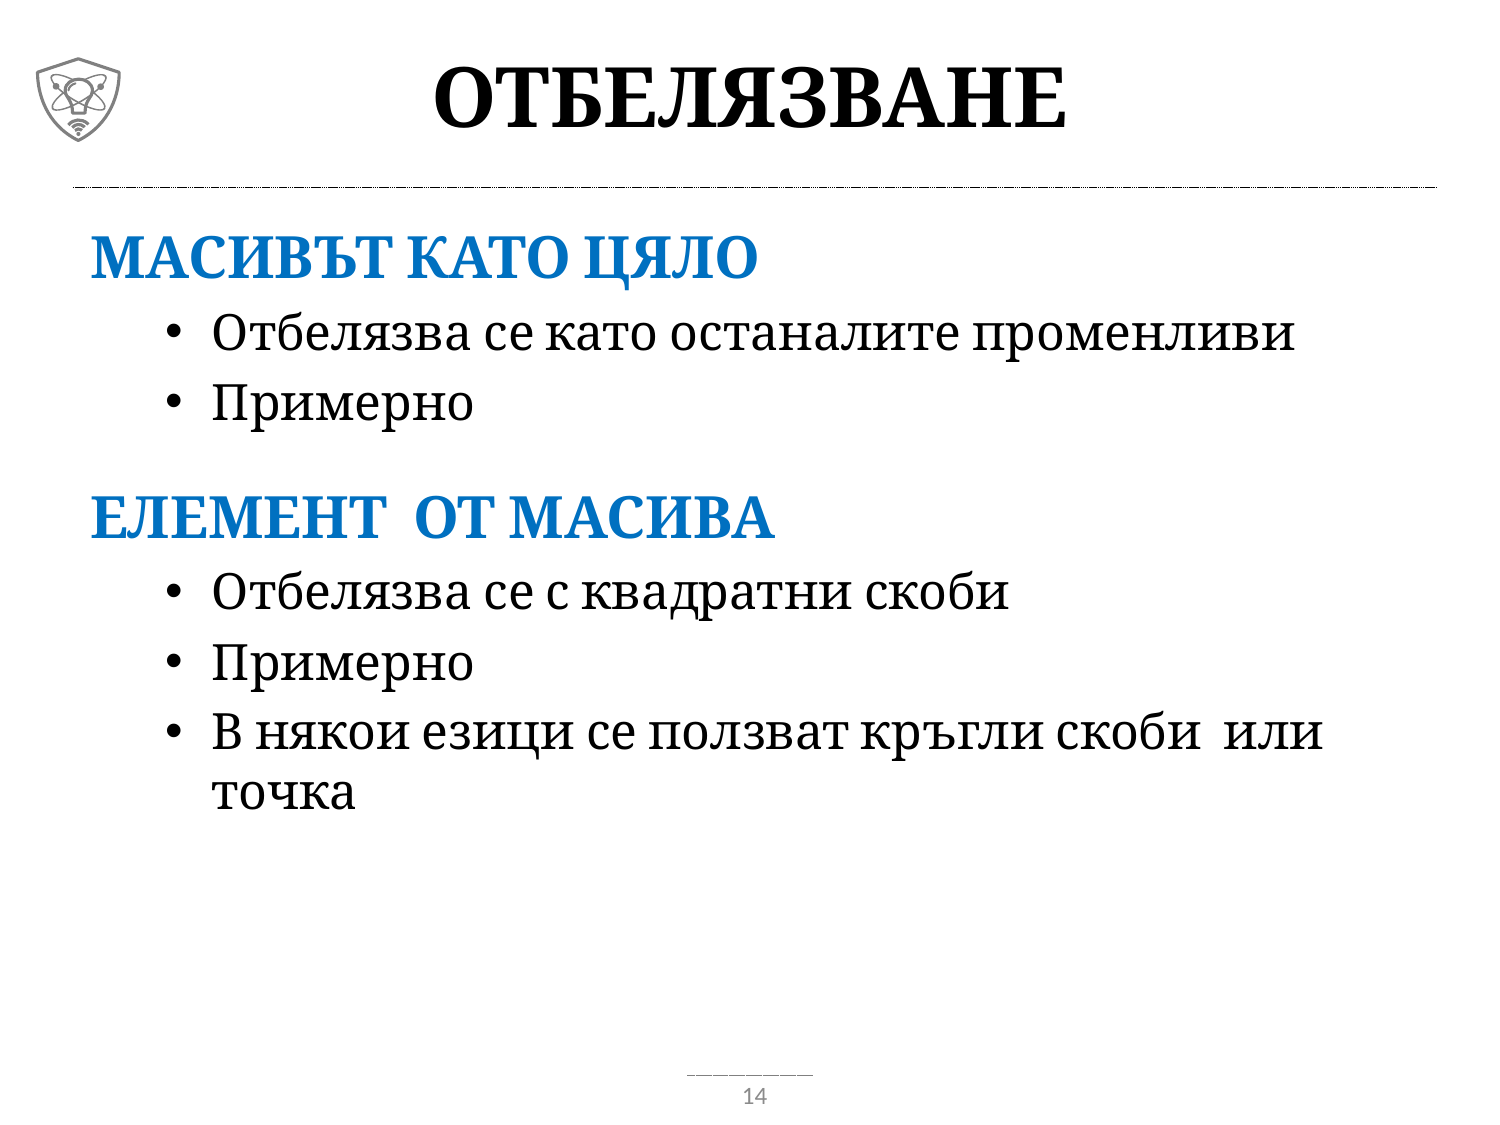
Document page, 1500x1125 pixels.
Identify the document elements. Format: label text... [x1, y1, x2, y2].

title Отбелязване [0, 0, 1500, 188]
slide_number 14 [579, 1065, 930, 1125]
